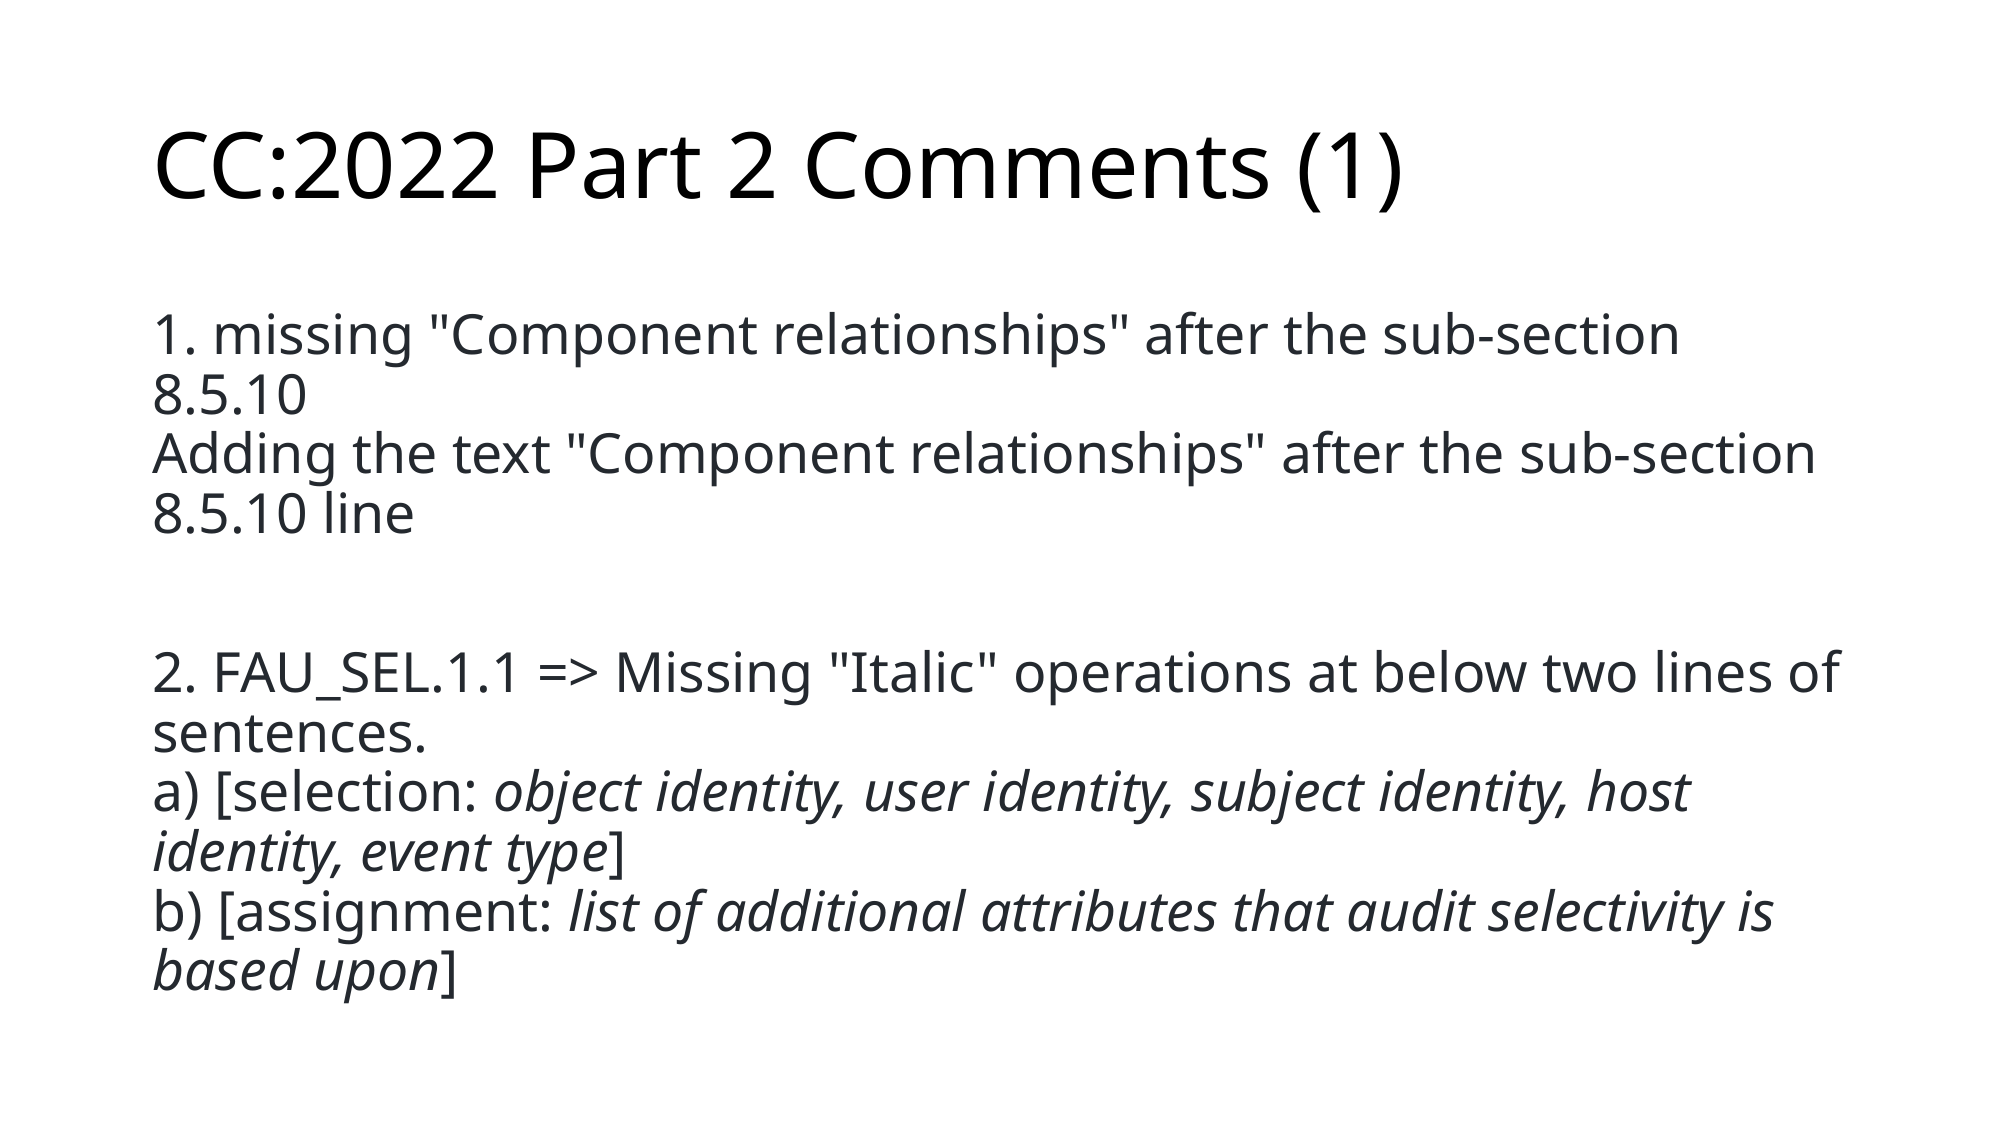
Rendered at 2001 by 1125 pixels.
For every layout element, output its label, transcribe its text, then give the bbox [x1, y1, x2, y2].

title CC:2022 Part 2 Comments (1) [137, 59, 1863, 278]
list 1. missing "Component relationships" after the sub-section 8.5.10 Adding the text "Component relationships" after the sub-section 8.5.10 line 2. FAU_SEL.1.1 => Missing "Italic" operations at below two lines of sentences. a) [selection: object identity, user identity, subject identity, host identity, event type] b) [assignment: list of additional attributes that audit selectivity is based upon] [137, 299, 1863, 1014]
